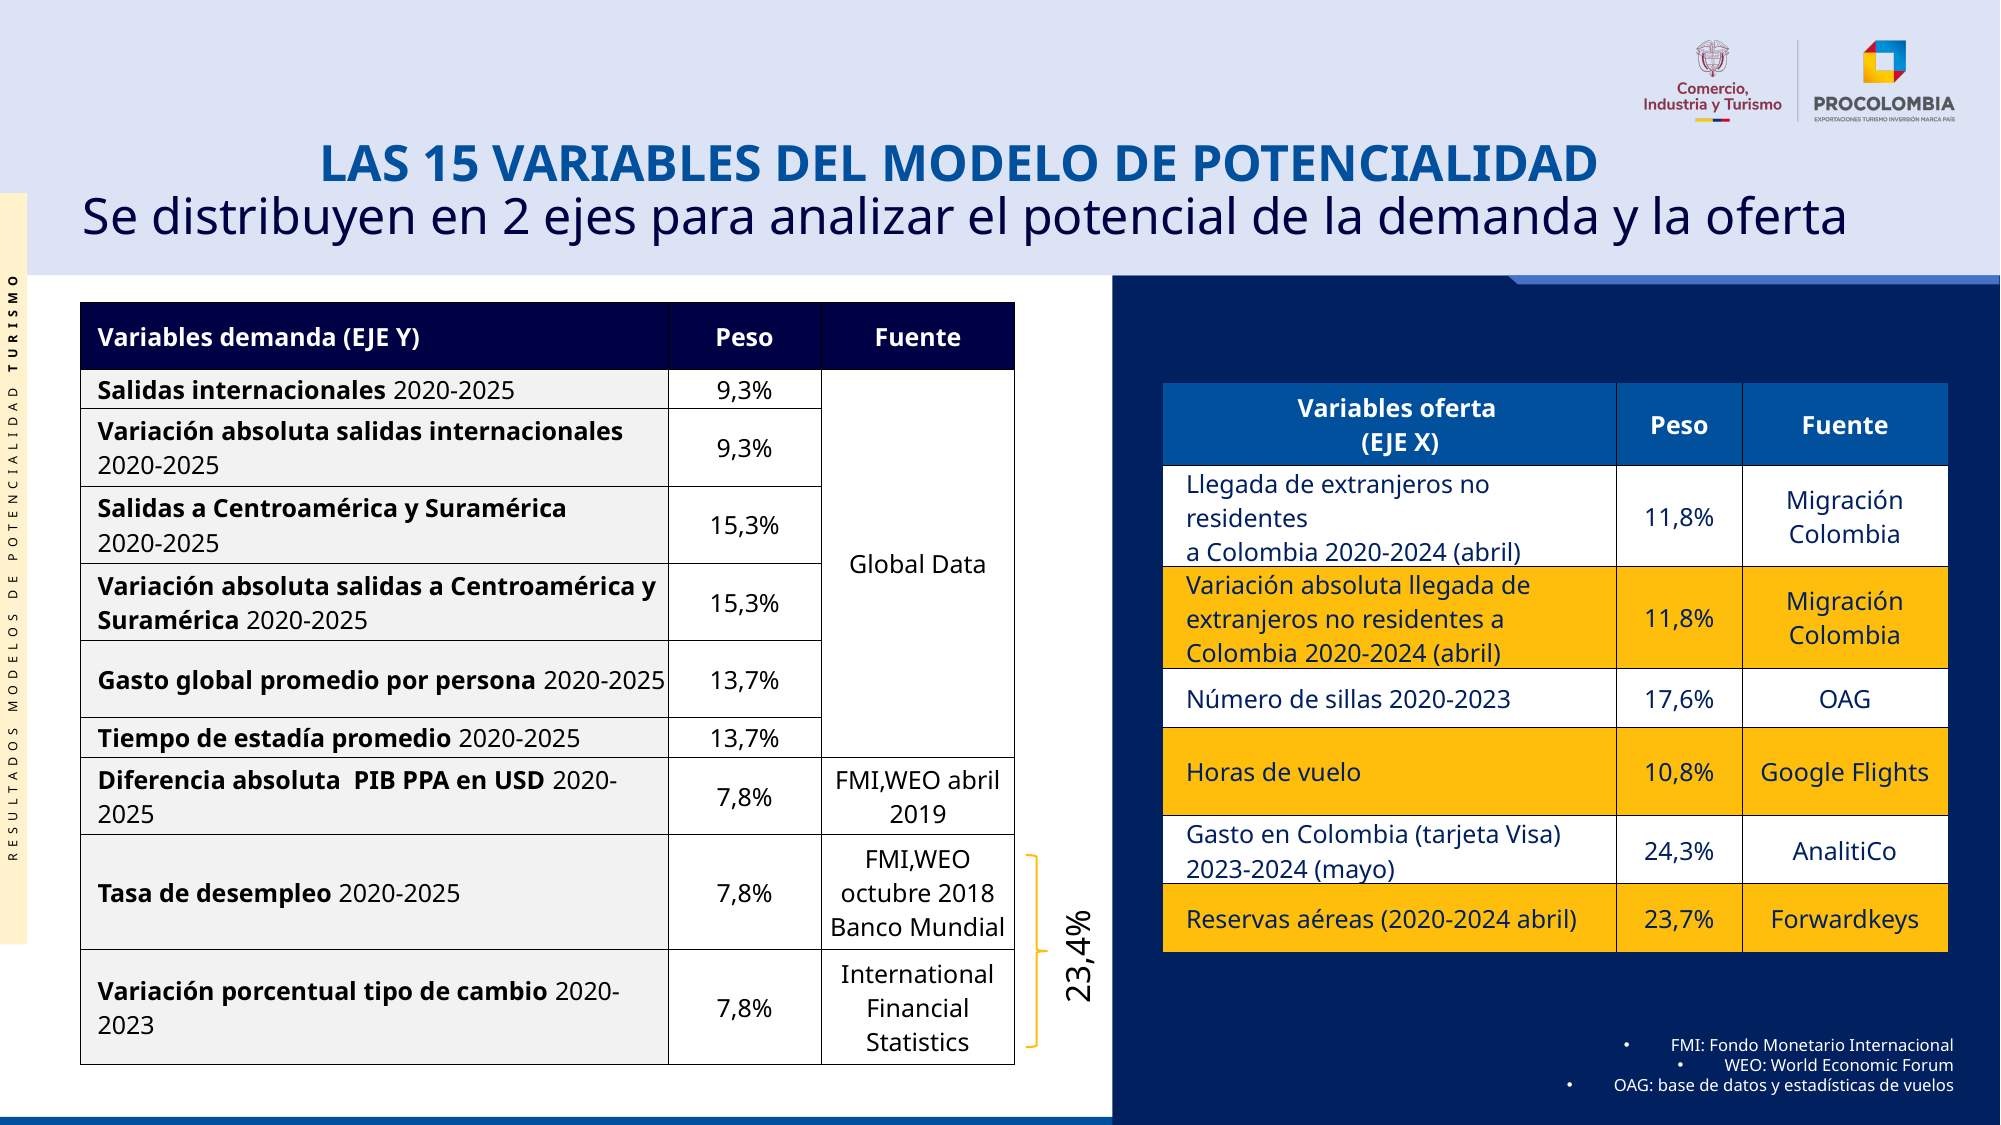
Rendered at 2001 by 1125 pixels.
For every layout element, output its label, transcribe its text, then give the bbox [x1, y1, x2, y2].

table_cell Salidas internacionales 2020-2025 [81, 370, 668, 408]
table_cell FMI,WEO abril 2019 [822, 758, 1014, 834]
table_cell Global Data [822, 370, 1014, 757]
table_cell Variación absoluta salidas a Centroamérica y Suramérica 2020-2025 [81, 564, 668, 640]
text_box [1025, 853, 1048, 1049]
table_cell Google Flights [1743, 728, 1948, 815]
table_cell Gasto global promedio por persona 2020-2025 [81, 641, 668, 717]
table_cell 11,8% [1617, 567, 1742, 668]
table_header Variables oferta (EJE X) [1163, 383, 1616, 465]
text_box LAS 15 VARIABLES DEL MODELO DE POTENCIALIDAD Se distribuyen en 2 ejes para analizar el potencial de la demanda y la oferta [48, 130, 1884, 253]
table_cell Horas de vuelo [1163, 728, 1616, 815]
table_cell Variación absoluta llegada de extranjeros no residentes a Colombia 2020-2024 (abril) [1163, 567, 1616, 668]
table_header Fuente [1743, 383, 1948, 465]
picture [1636, 31, 1959, 132]
table_cell International Financial Statistics [822, 950, 1014, 1064]
table_cell Migración Colombia [1743, 466, 1948, 566]
table_cell 11,8% [1617, 466, 1742, 566]
table_cell 13,7% [669, 718, 821, 757]
table_cell Variación absoluta salidas internacionales 2020-2025 [81, 409, 668, 486]
table_cell 24,3% [1617, 816, 1742, 883]
table_cell Tasa de desempleo 2020-2025 [81, 835, 668, 949]
table_cell 9,3% [669, 409, 821, 486]
table_cell Variación porcentual tipo de cambio 2020-2023 [81, 950, 668, 1064]
table_header Peso [669, 303, 821, 369]
text_box 23,4% [1049, 883, 1105, 1019]
table_cell 23,7% [1617, 884, 1742, 952]
table_cell 13,7% [669, 641, 821, 717]
table_header Peso [1617, 383, 1742, 465]
table_cell 9,3% [669, 370, 821, 408]
table_cell Salidas a Centroamérica y Suramérica 2020-2025 [81, 487, 668, 563]
table_cell 15,3% [669, 487, 821, 563]
table_cell 15,3% [669, 564, 821, 640]
table_cell Tiempo de estadía promedio 2020-2025 [81, 718, 668, 757]
text_box FMI: Fondo Monetario Internacional WEO: World Economic Forum OAG: base de datos y estadísticas de vuelos [1129, 1027, 1970, 1125]
table_cell FMI,WEO octubre 2018 Banco Mundial [822, 835, 1014, 949]
table_cell Migración Colombia [1743, 567, 1948, 668]
table_cell Diferencia absoluta PIB PPA en USD 2020-2025 [81, 758, 668, 834]
table_cell Gasto en Colombia (tarjeta Visa) 2023-2024 (mayo) [1163, 816, 1616, 883]
table_cell 10,8% [1617, 728, 1742, 815]
table_cell Reservas aéreas (2020-2024 abril) [1163, 884, 1616, 952]
table_cell Llegada de extranjeros no residentes a Colombia 2020-2024 (abril) [1163, 466, 1616, 566]
table_cell 17,6% [1617, 669, 1742, 727]
table_header Variables demanda (EJE Y) [81, 303, 668, 369]
table_header Fuente [822, 303, 1014, 369]
table_cell Forwardkeys [1743, 884, 1948, 952]
table_cell Número de sillas 2020-2023 [1163, 669, 1616, 727]
table_cell OAG [1743, 669, 1948, 727]
table_cell 7,8% [669, 758, 821, 834]
table_cell 7,8% [669, 835, 821, 949]
table_cell AnalitiCo [1743, 816, 1948, 883]
table_cell 7,8% [669, 950, 821, 1064]
